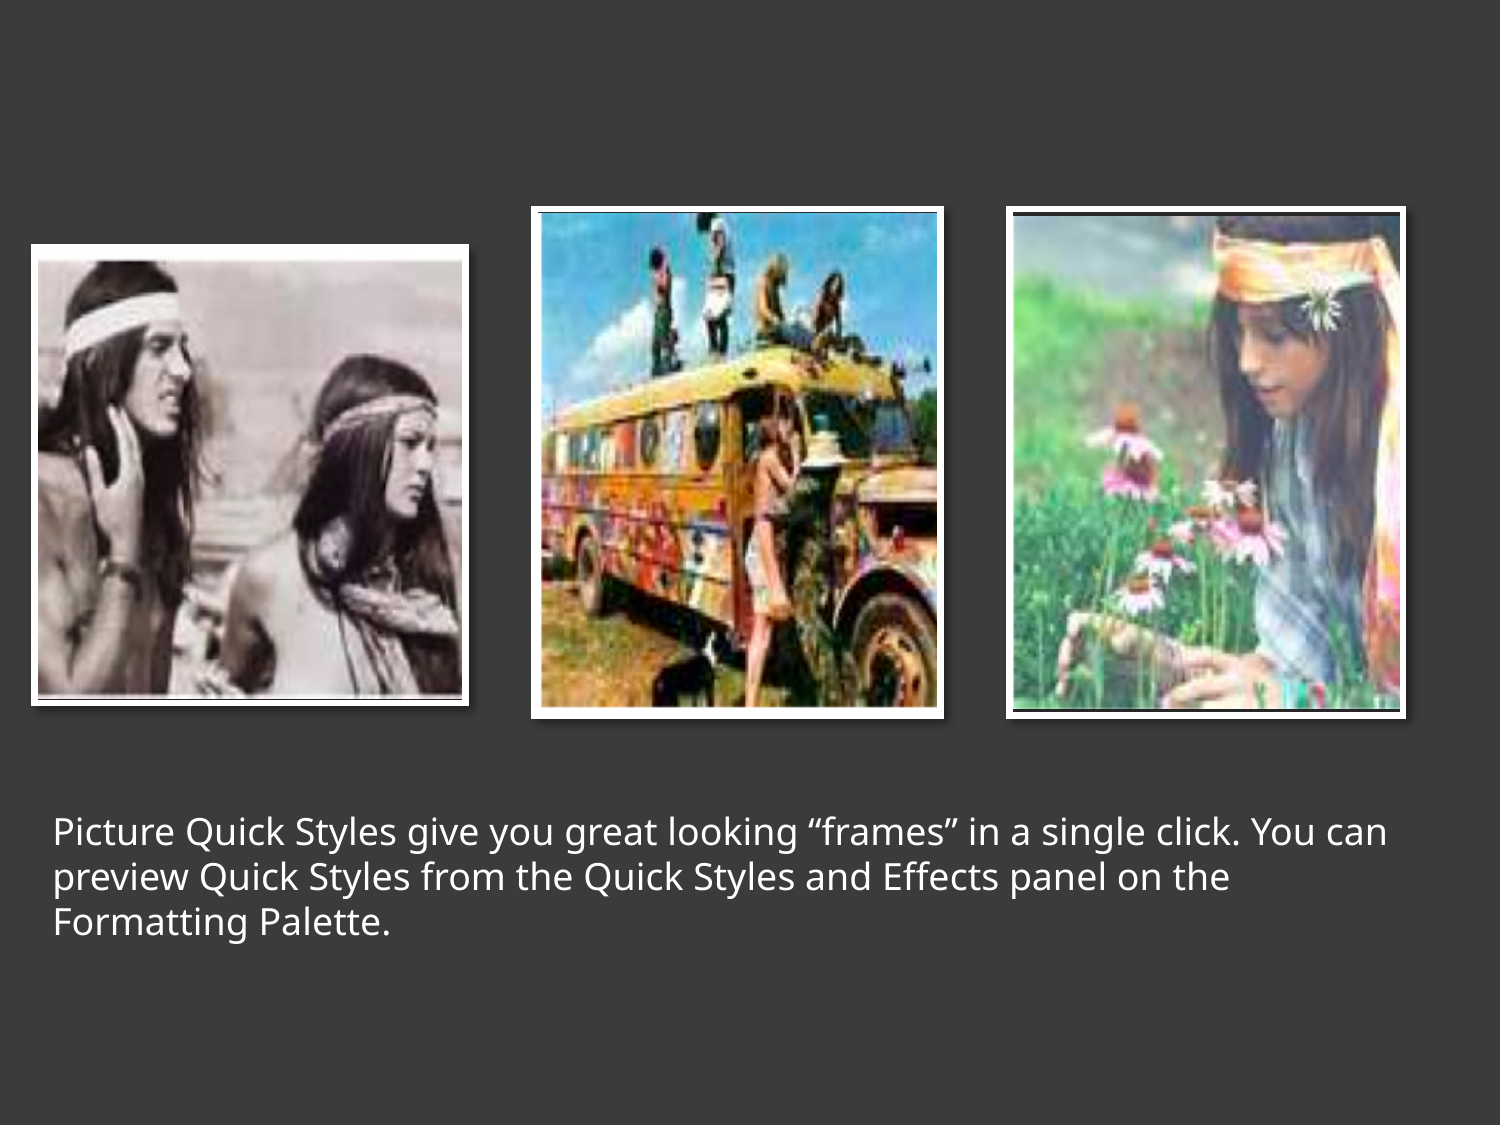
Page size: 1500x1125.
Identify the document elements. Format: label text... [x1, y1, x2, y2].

list Picture Quick Styles give you great looking “frames” in a single click. You can preview Quick Styles from the Quick Styles and Effects panel on the Formatting Palette. [37, 800, 1450, 1088]
picture [537, 212, 938, 713]
picture [37, 249, 463, 701]
picture [1012, 212, 1401, 713]
